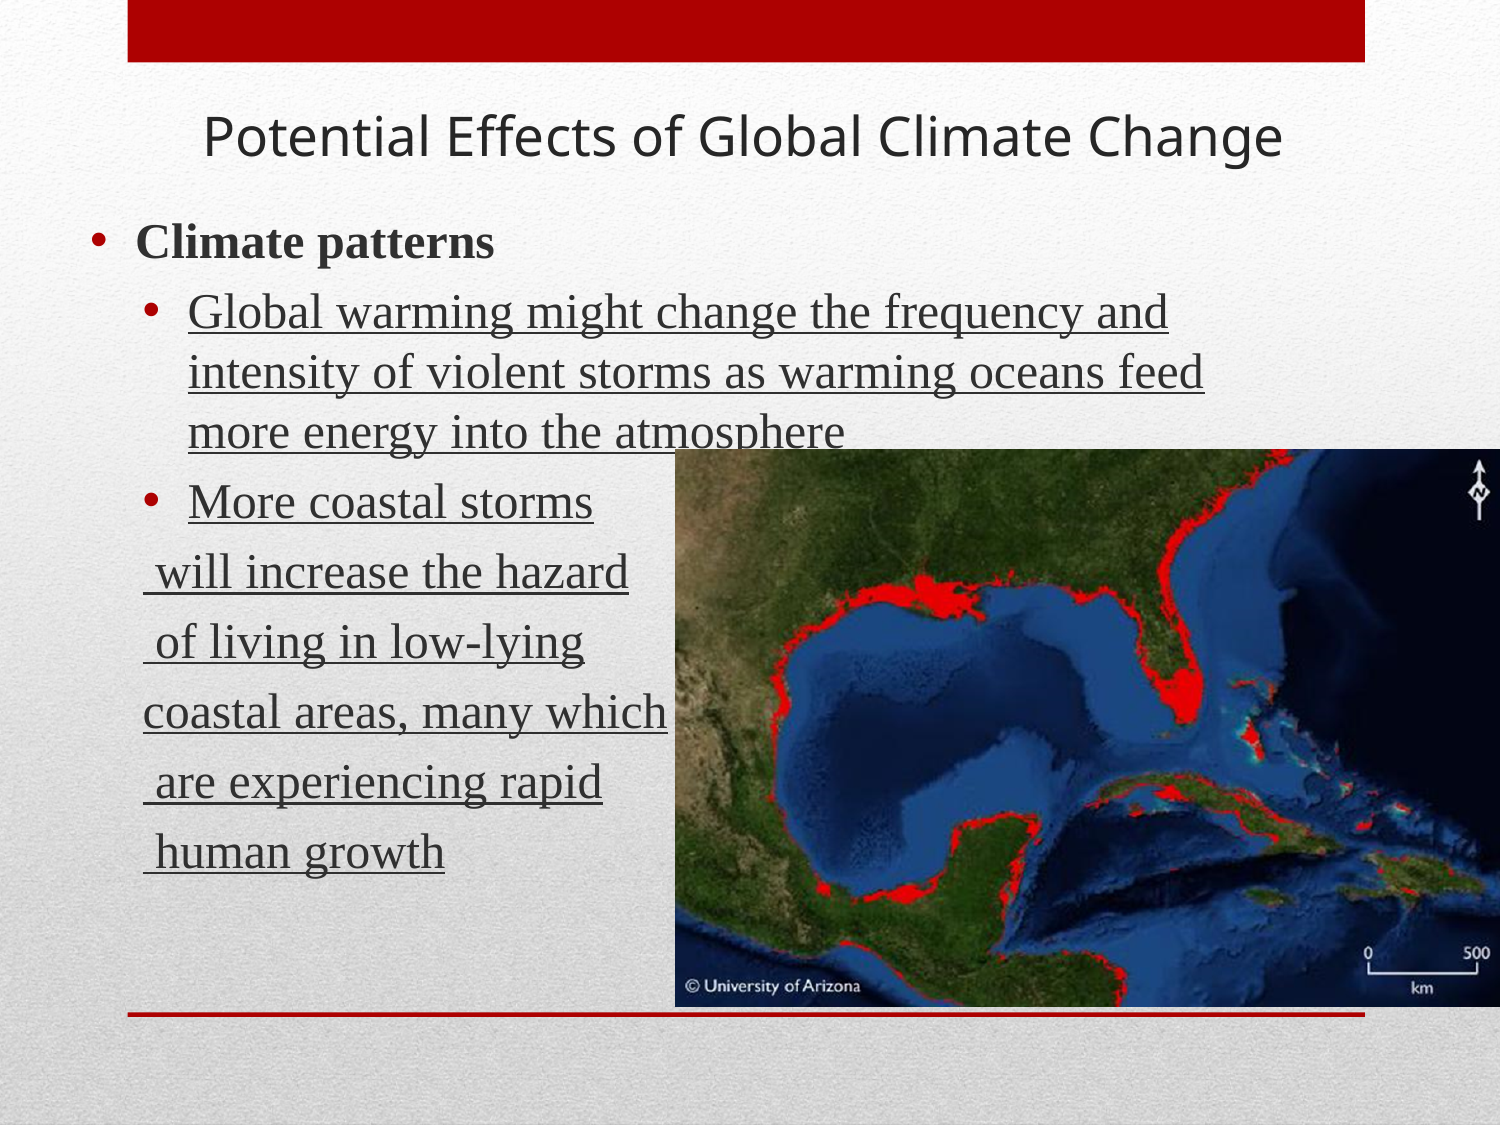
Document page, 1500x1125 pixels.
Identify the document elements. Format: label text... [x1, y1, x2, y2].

picture [674, 449, 1500, 1008]
list Climate patterns Global warming might change the frequency and intensity of violent storms as warming oceans feed more energy into the atmosphere More coastal storms will increase the hazard of living in low-lying coastal areas, many which are experiencing rapid human growth [75, 162, 1238, 925]
title Potential Effects of Global Climate Change [125, 62, 1363, 175]
